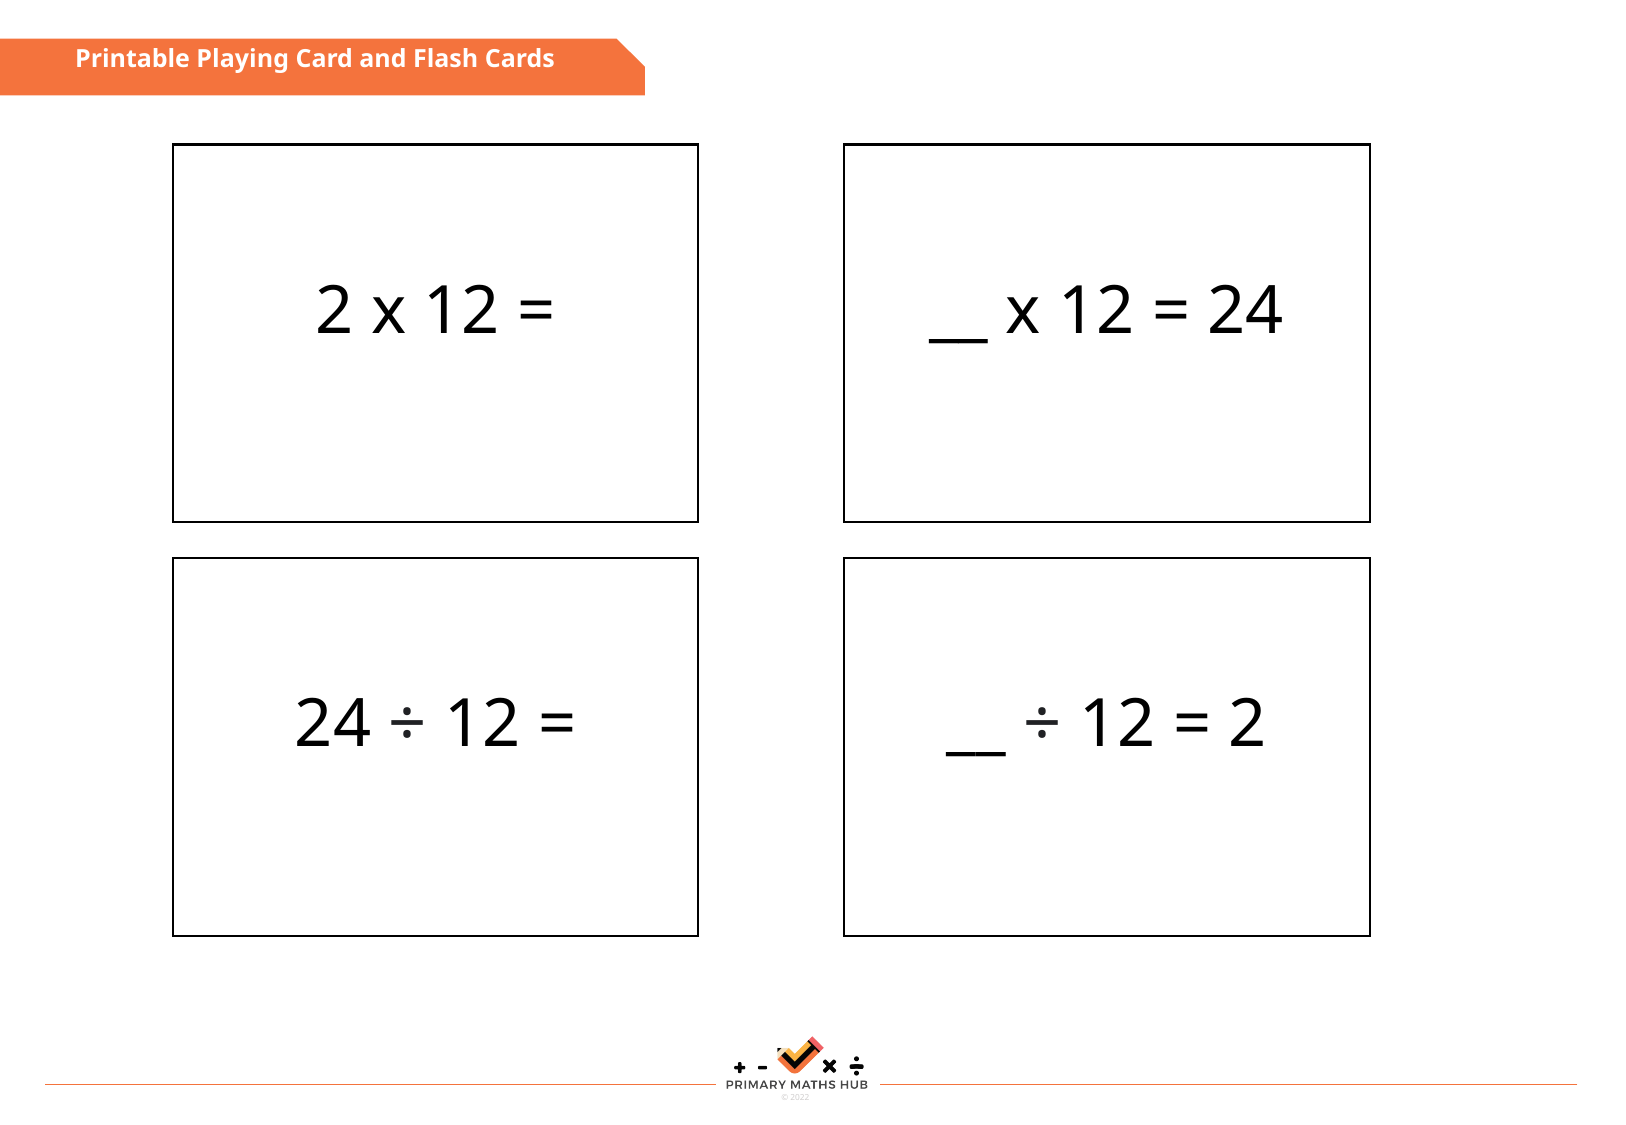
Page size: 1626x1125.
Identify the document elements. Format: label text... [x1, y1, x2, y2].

picture [722, 1034, 872, 1094]
text_box 24 ÷ 12 = [172, 672, 699, 768]
text_box Printable Playing Card and Flash Cards [0, 37, 646, 97]
text_box __ x 12 = 24 [844, 259, 1370, 355]
text_box [172, 768, 699, 937]
text_box __ ÷ 12 = 2 [844, 672, 1370, 768]
text_box [172, 557, 699, 672]
text_box [843, 557, 1371, 937]
text_box [172, 355, 699, 523]
text_box © 2022 [720, 1084, 870, 1110]
text_box [843, 143, 1371, 523]
text_box 2 x 12 = [172, 259, 699, 355]
text_box [172, 143, 699, 259]
